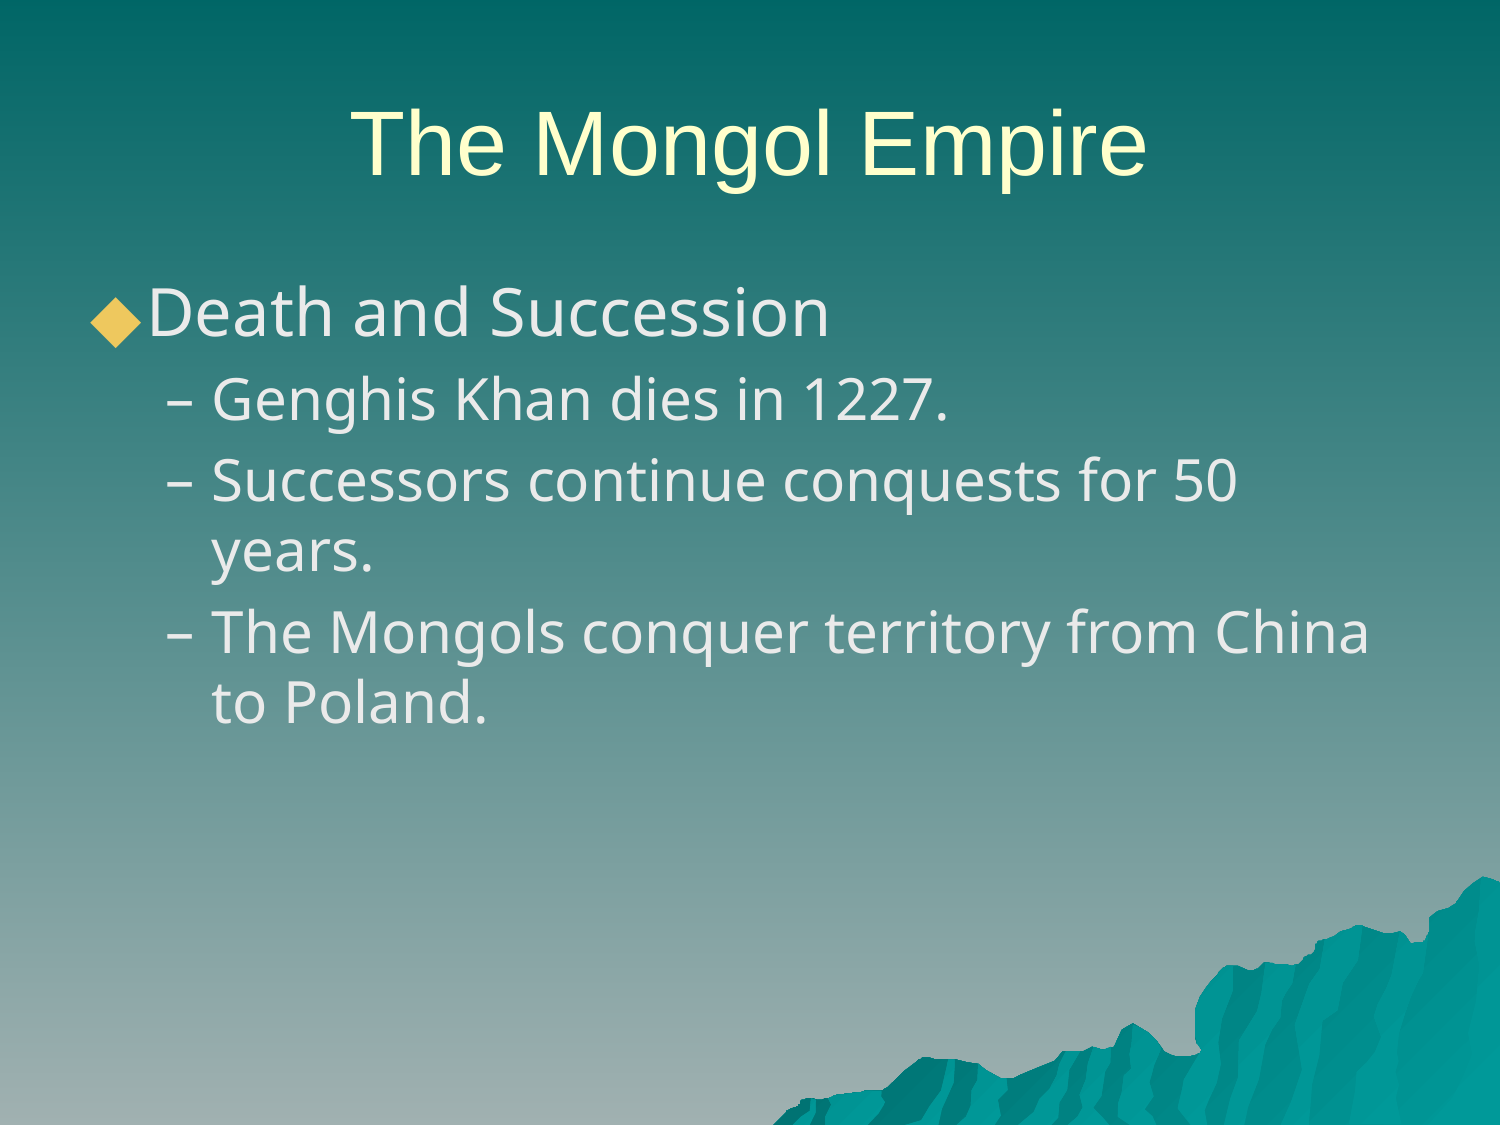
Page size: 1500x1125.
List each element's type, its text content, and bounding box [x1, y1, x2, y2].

list Death and Succession Genghis Khan dies in 1227. Successors continue conquests for 50 years. The Mongols conquer territory from China to Poland. [75, 262, 1425, 1006]
title The Mongol Empire [75, 45, 1425, 233]
